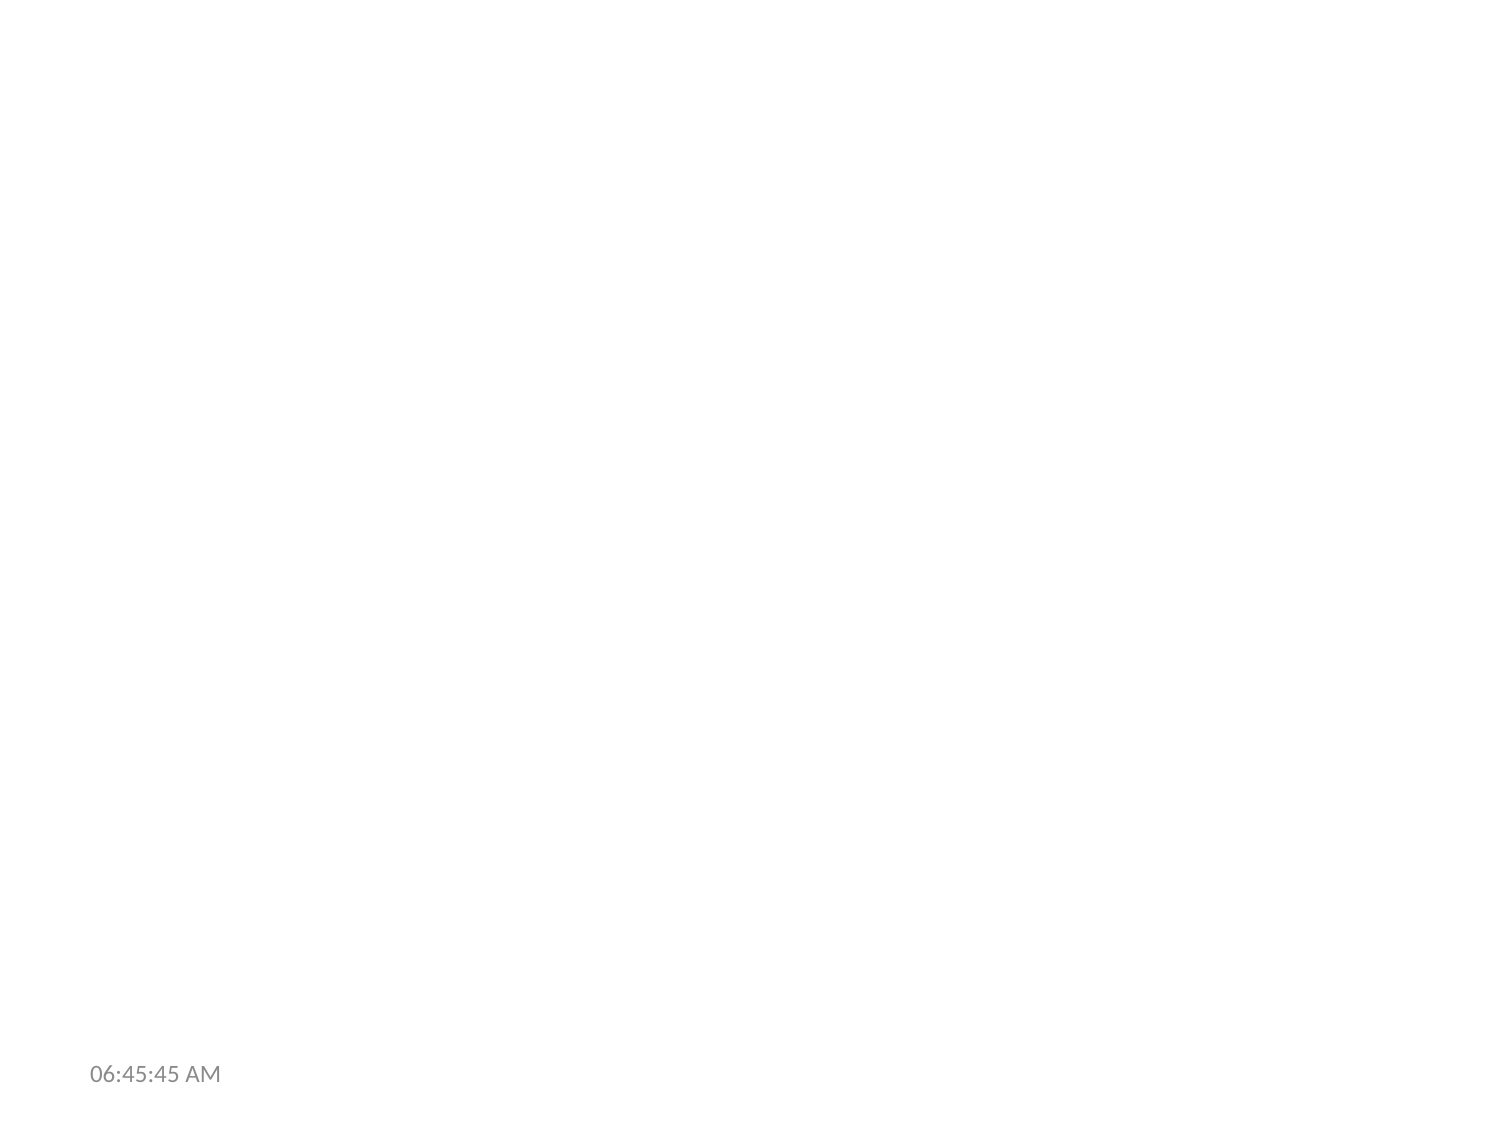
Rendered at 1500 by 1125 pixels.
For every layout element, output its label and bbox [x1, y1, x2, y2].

slide_number [75, 1042, 425, 1103]
